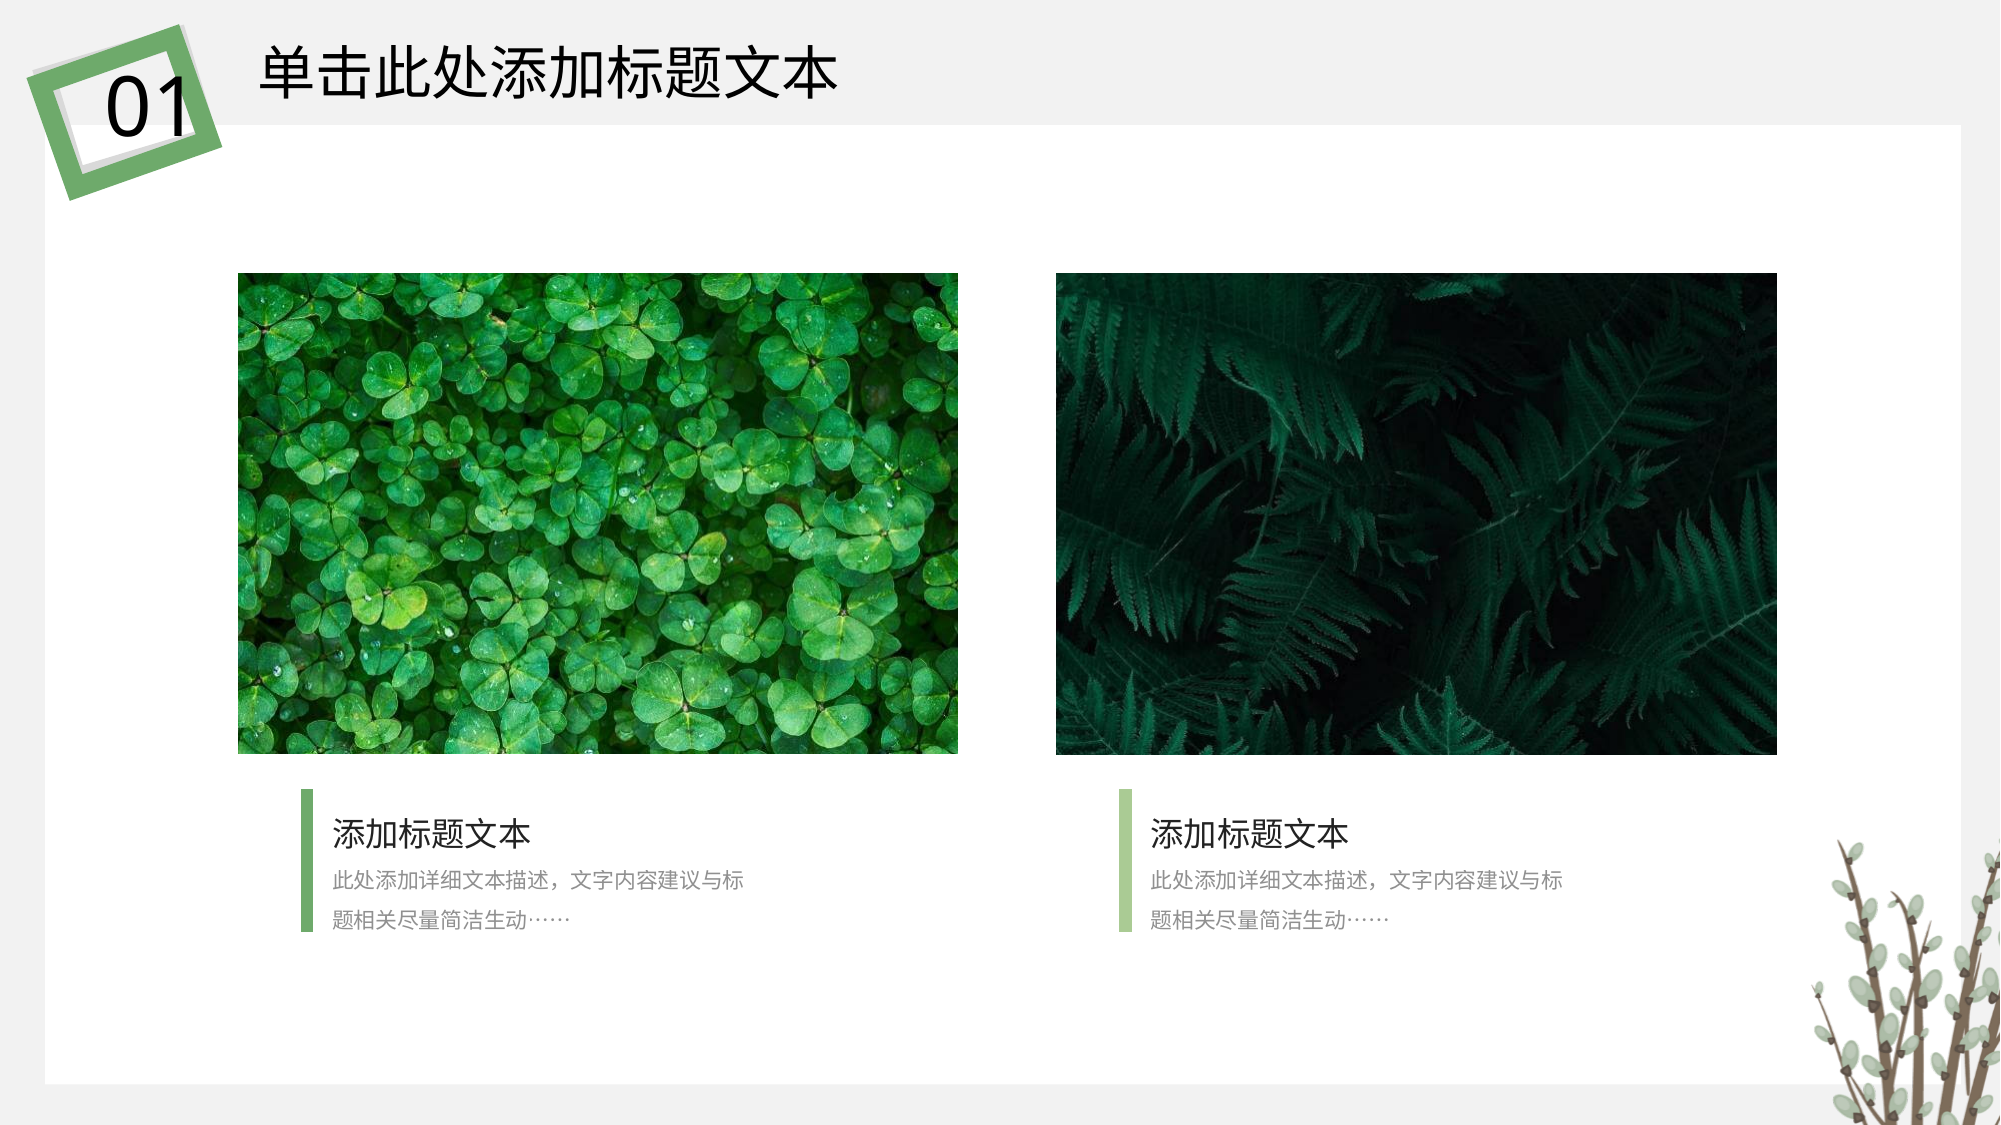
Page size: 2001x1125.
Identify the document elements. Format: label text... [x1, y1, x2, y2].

text_box 01 [90, 45, 215, 160]
picture [1771, 782, 2000, 1125]
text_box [1125, 789, 1594, 932]
picture [238, 273, 958, 754]
text_box 单击此处添加标题文本 [242, 29, 855, 114]
picture [1056, 273, 1777, 755]
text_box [306, 789, 775, 932]
